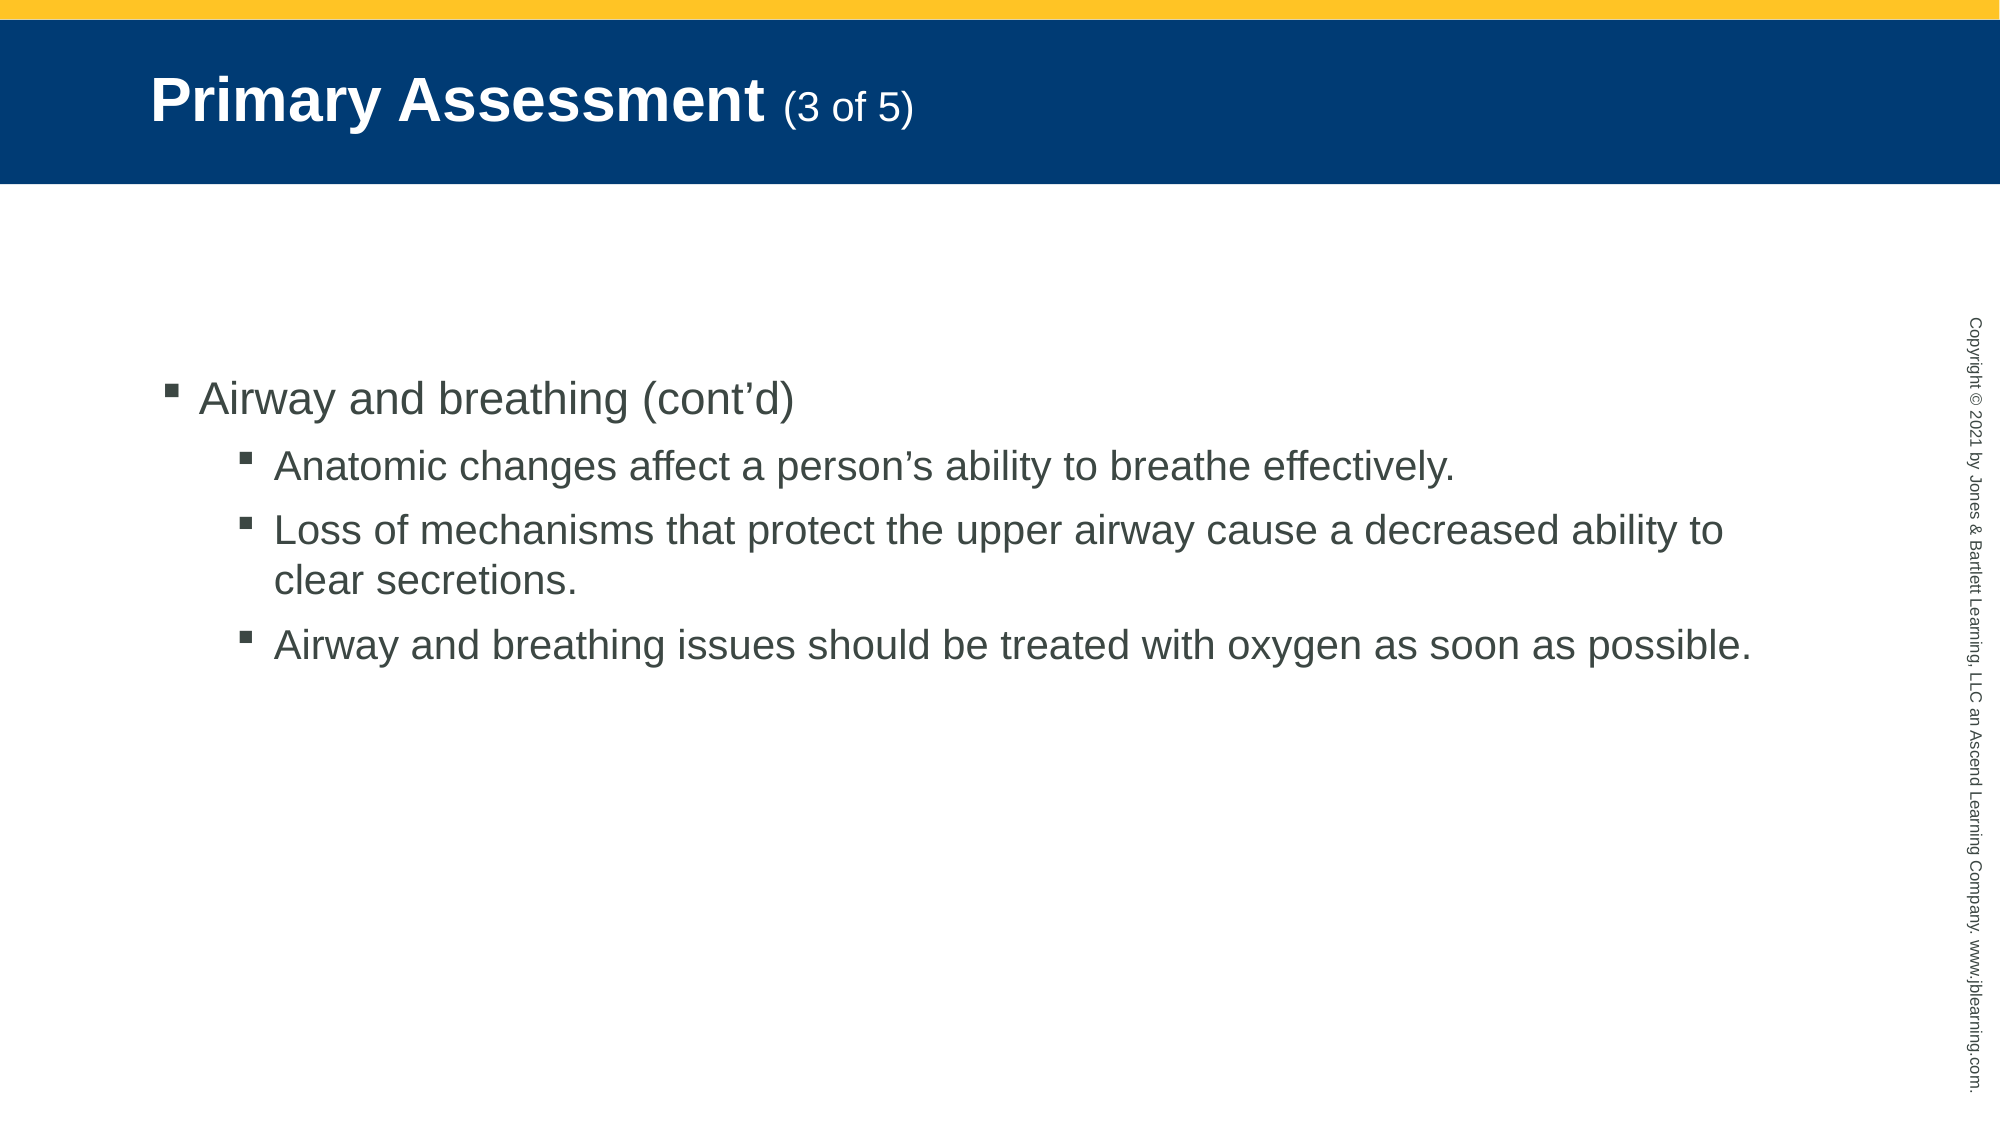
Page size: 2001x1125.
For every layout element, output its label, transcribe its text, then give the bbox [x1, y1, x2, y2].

title Primary Assessment (3 of 5) [0, 19, 2000, 185]
list Airway and breathing (cont’d) Anatomic changes affect a person’s ability to breathe effectively. Loss of mechanisms that protect the upper airway cause a decreased ability to clear secretions. Airway and breathing issues should be treated with oxygen as soon as possible. [146, 361, 1859, 1016]
